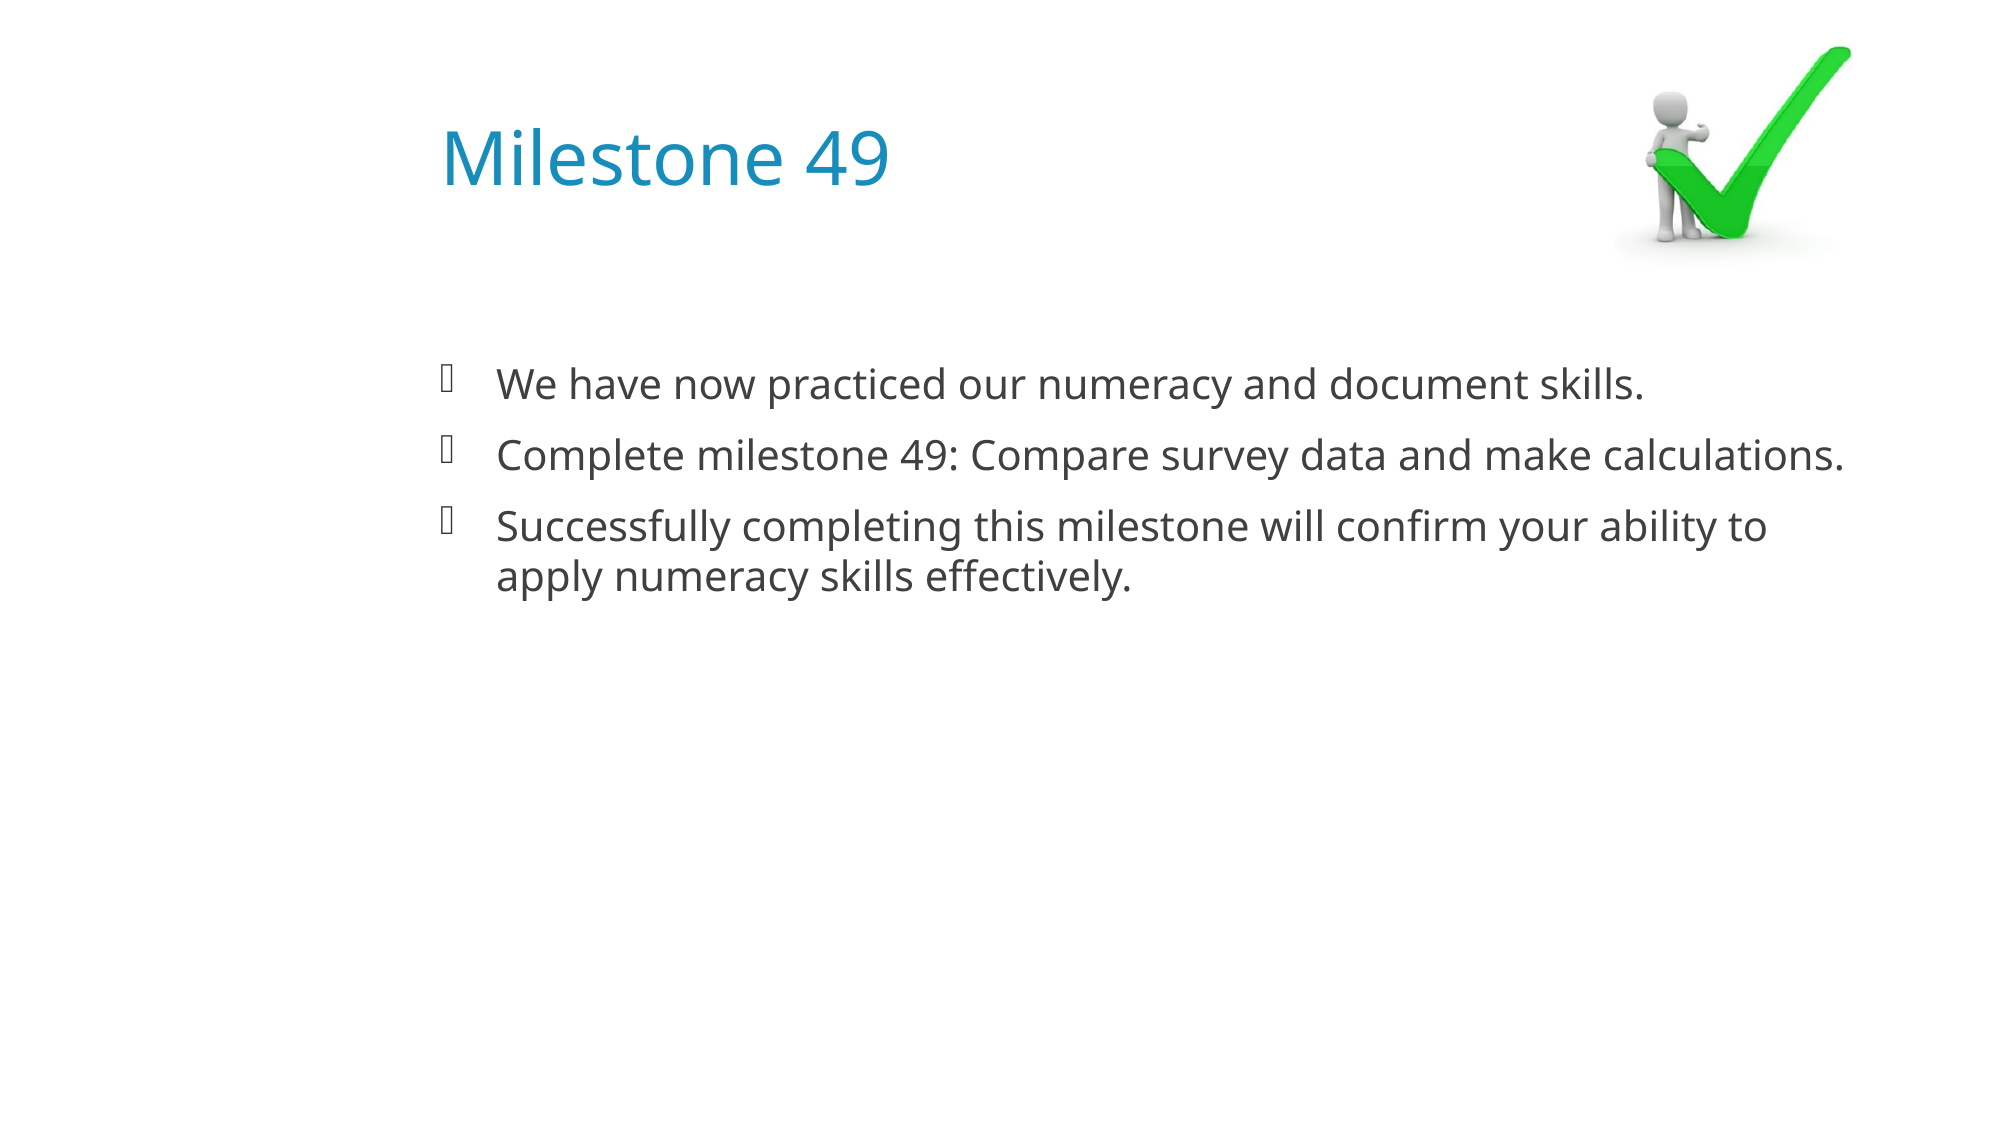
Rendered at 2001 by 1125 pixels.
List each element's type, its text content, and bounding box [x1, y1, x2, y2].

title Milestone 49 [425, 102, 1888, 313]
picture [1615, 39, 1854, 277]
list We have now practiced our numeracy and document skills. Complete milestone 49: Compare survey data and make calculations. Successfully completing this milestone will confirm your ability to apply numeracy skills effectively. [424, 350, 1888, 1074]
